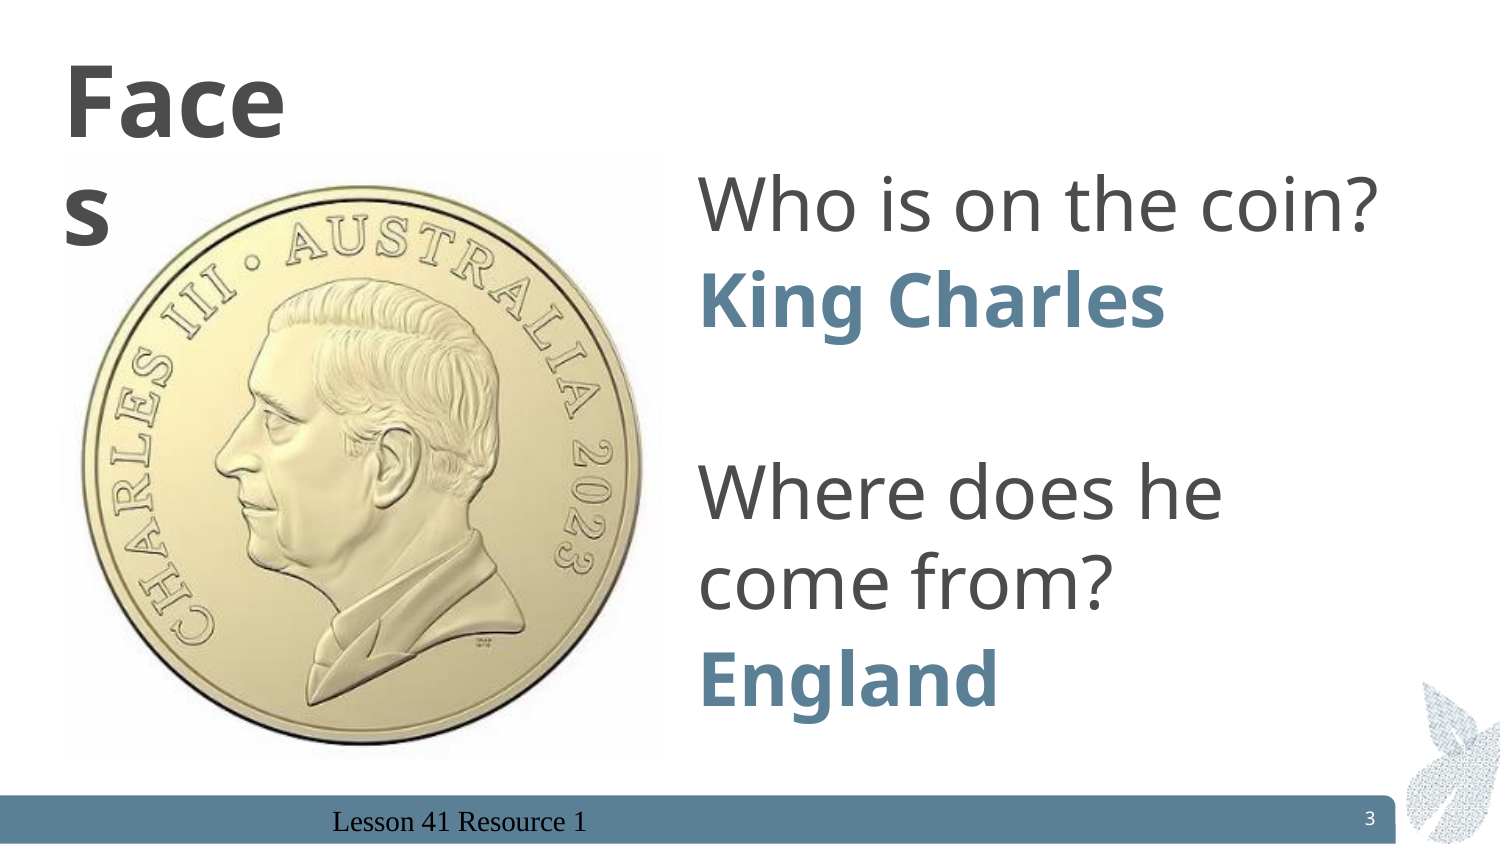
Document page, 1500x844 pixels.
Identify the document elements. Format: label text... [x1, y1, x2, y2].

slide_number 3 [1264, 806, 1376, 833]
list Who is on the coin? King Charles Where does he come from? England [697, 156, 1438, 760]
picture [1406, 681, 1500, 844]
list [62, 156, 662, 760]
text_box Faces [62, 50, 321, 129]
footer Lesson 41 Resource 1 [62, 806, 858, 833]
